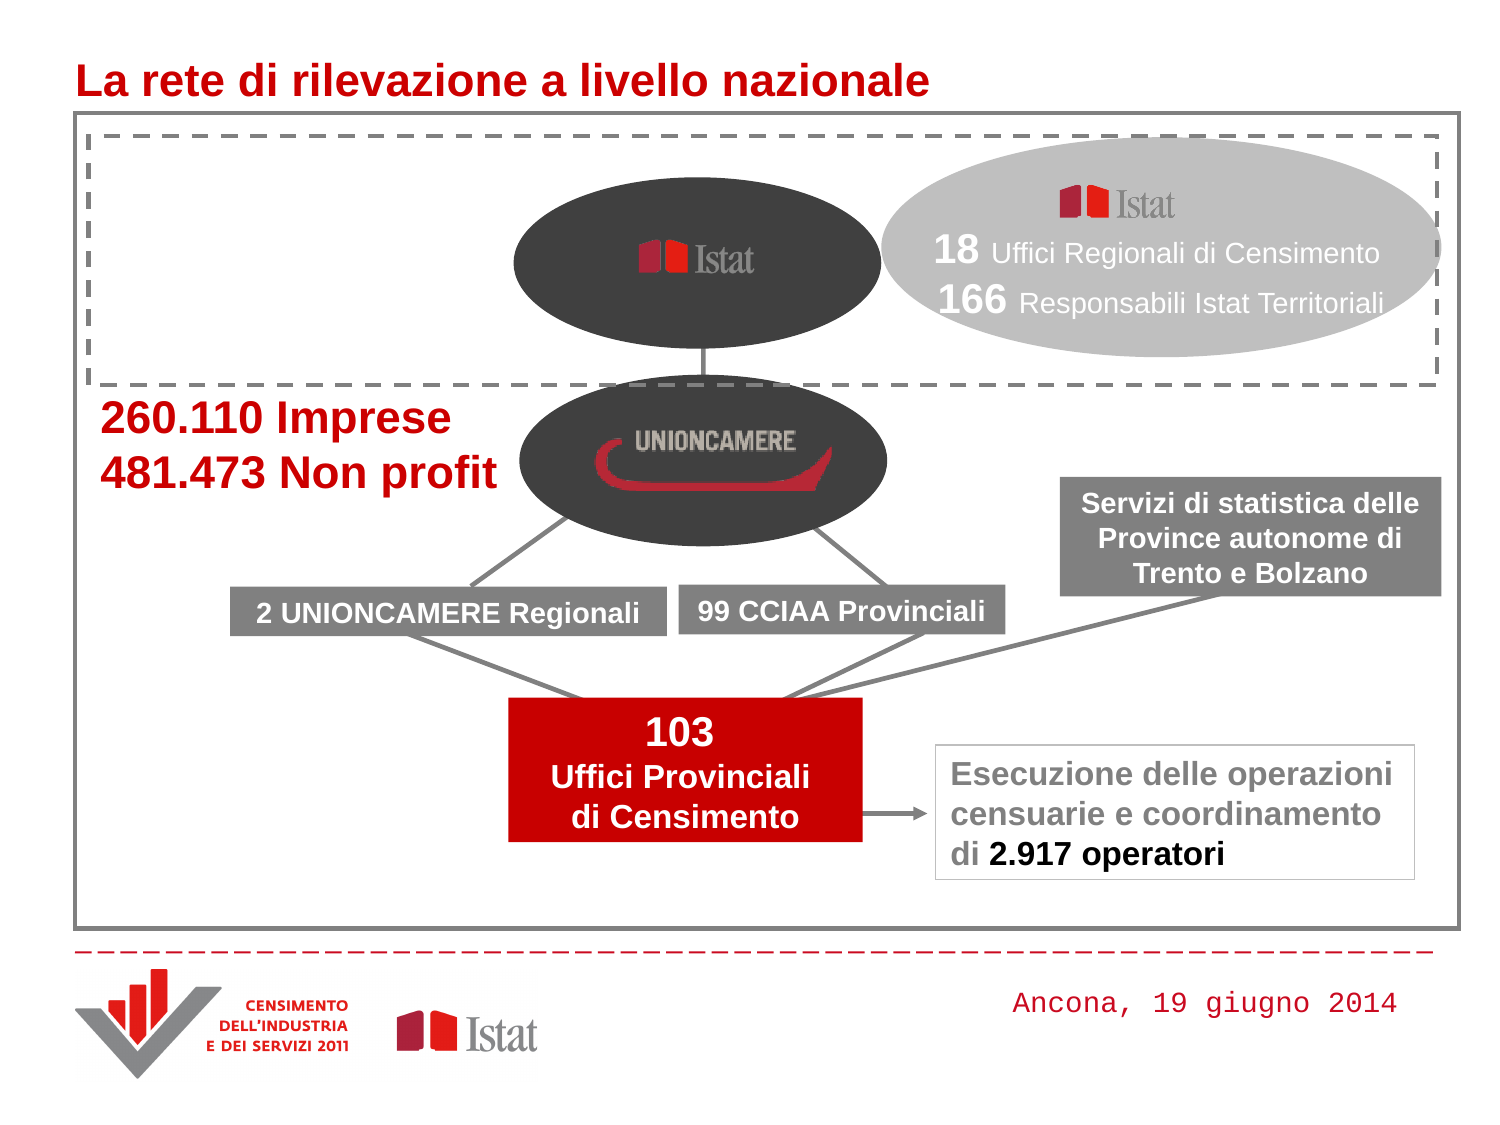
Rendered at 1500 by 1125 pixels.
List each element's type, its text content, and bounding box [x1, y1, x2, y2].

text_box 260.110 Imprese 481.473 Non profit [75, 113, 1459, 929]
picture [74, 969, 538, 1082]
picture [638, 232, 768, 285]
text_box Ancona, 19 giugno 2014 [997, 976, 1483, 1026]
text_box La rete di rilevazione a livello nazionale [74, 42, 1306, 113]
picture [528, 419, 836, 502]
picture [1059, 177, 1190, 229]
